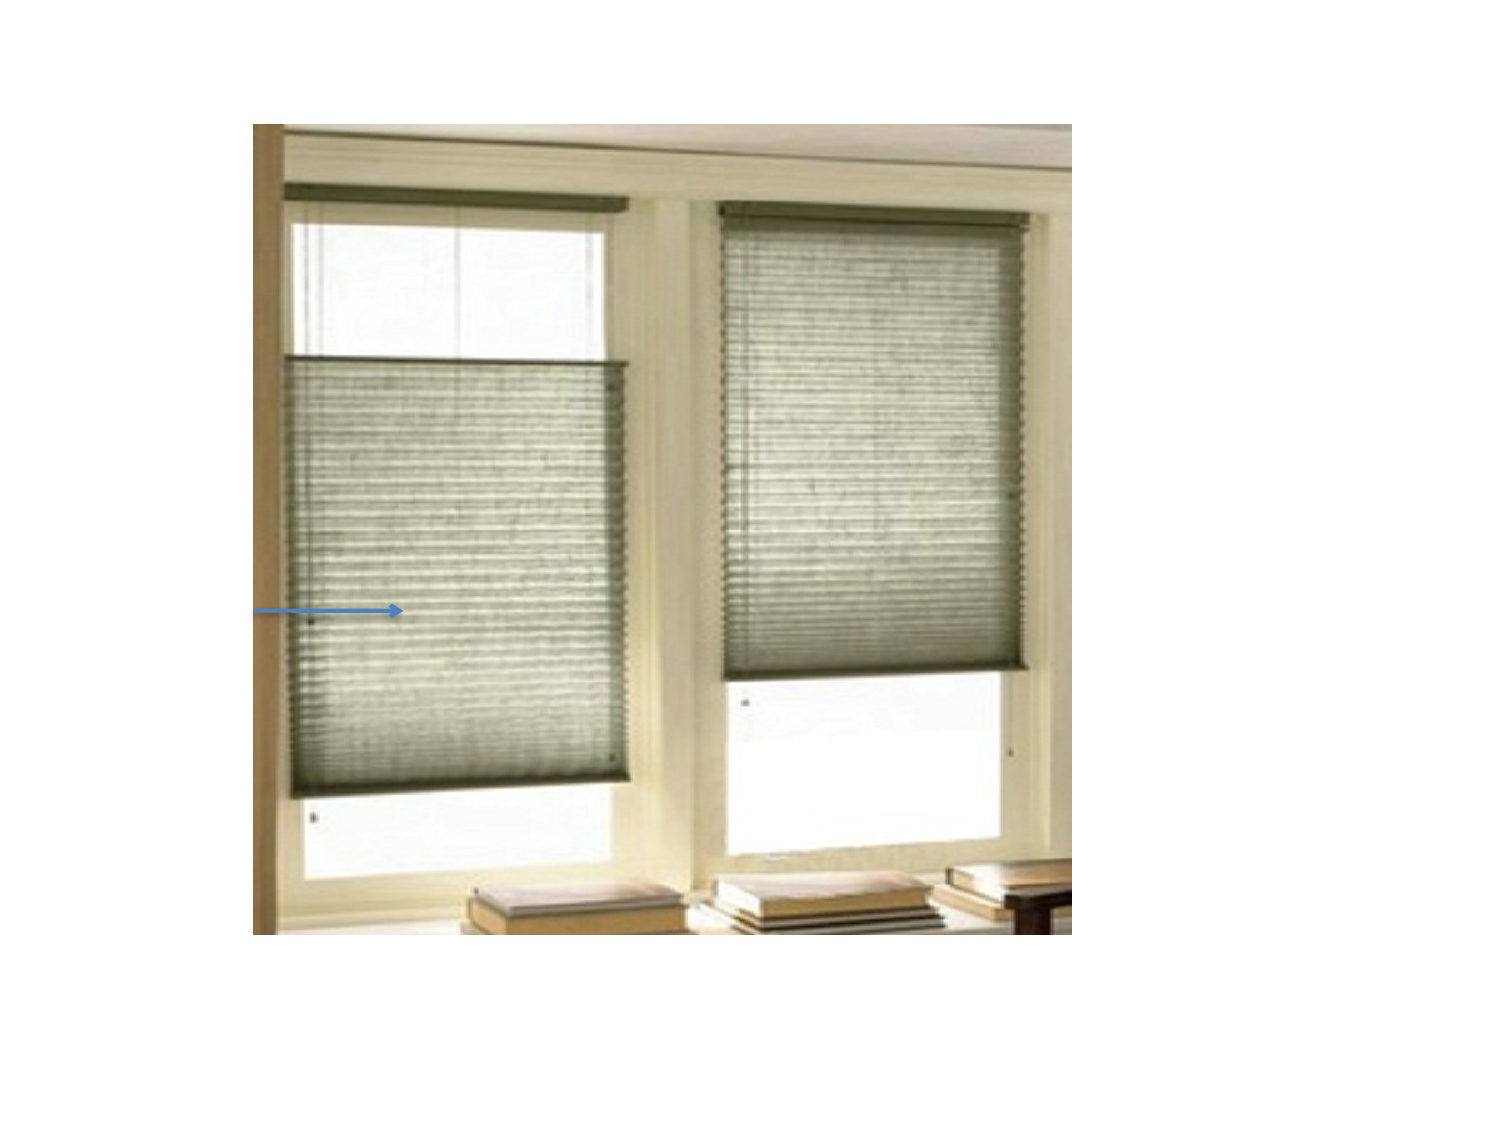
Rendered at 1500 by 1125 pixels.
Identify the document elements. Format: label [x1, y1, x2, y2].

picture [252, 124, 1073, 936]
